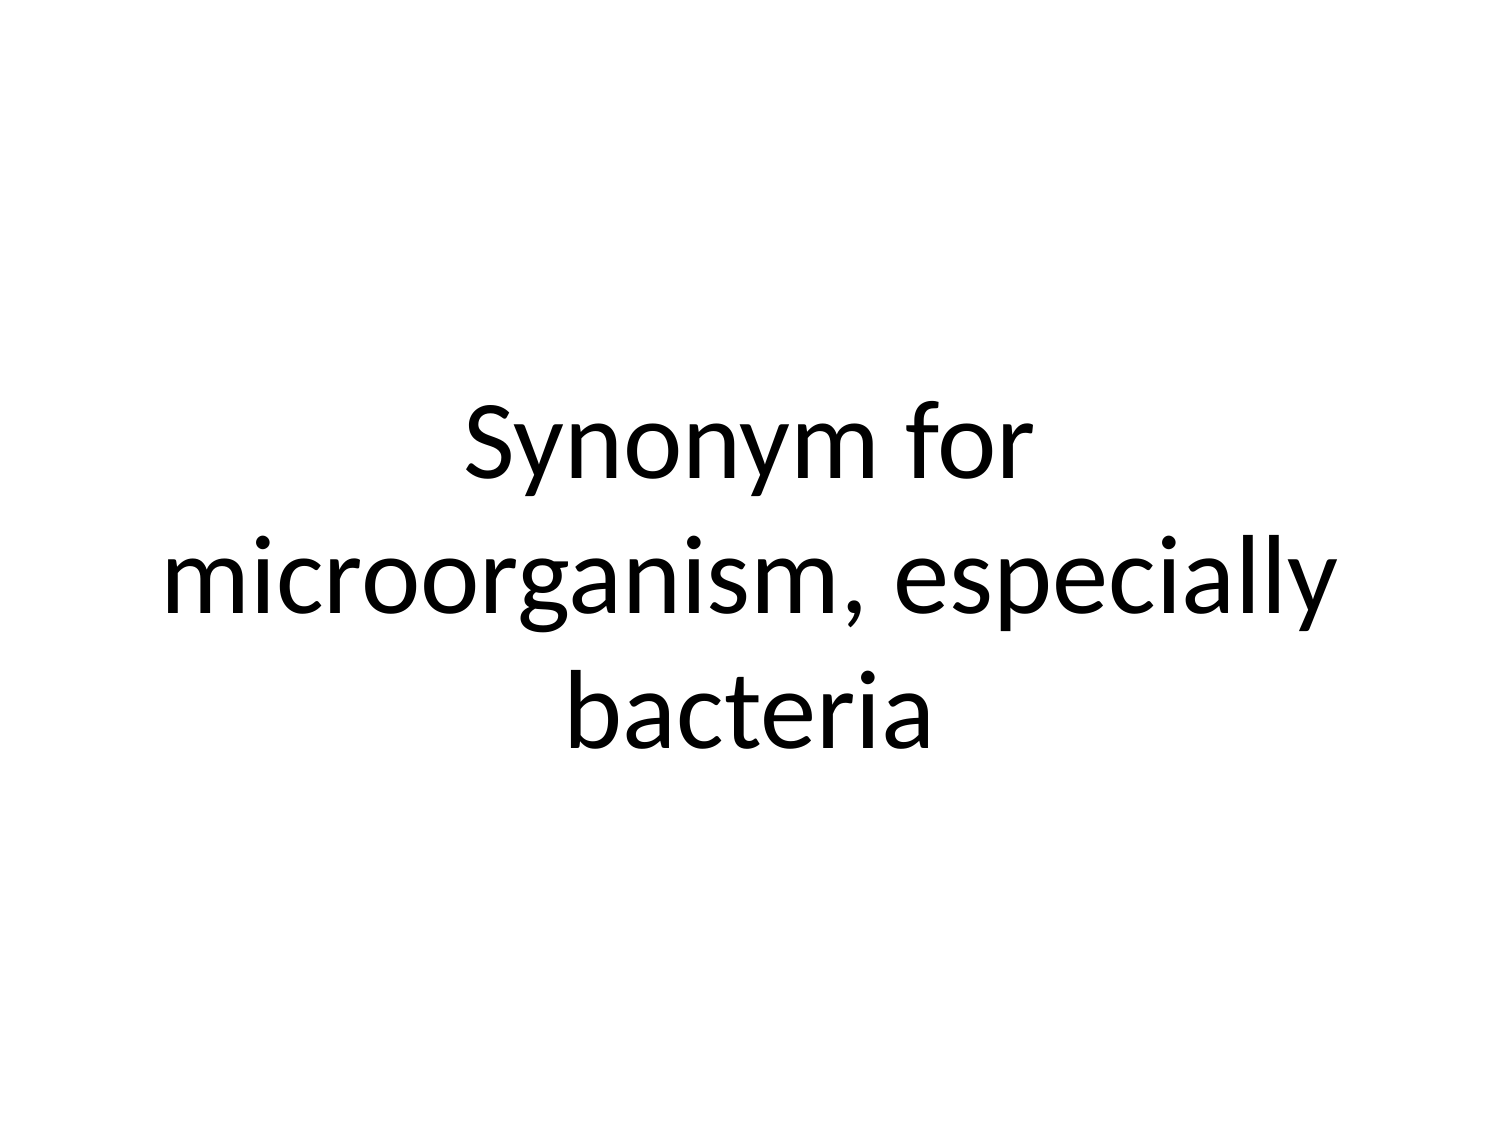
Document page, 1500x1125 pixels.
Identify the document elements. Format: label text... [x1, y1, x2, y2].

title Synonym for microorganism, especially bacteria [112, 50, 1388, 1088]
